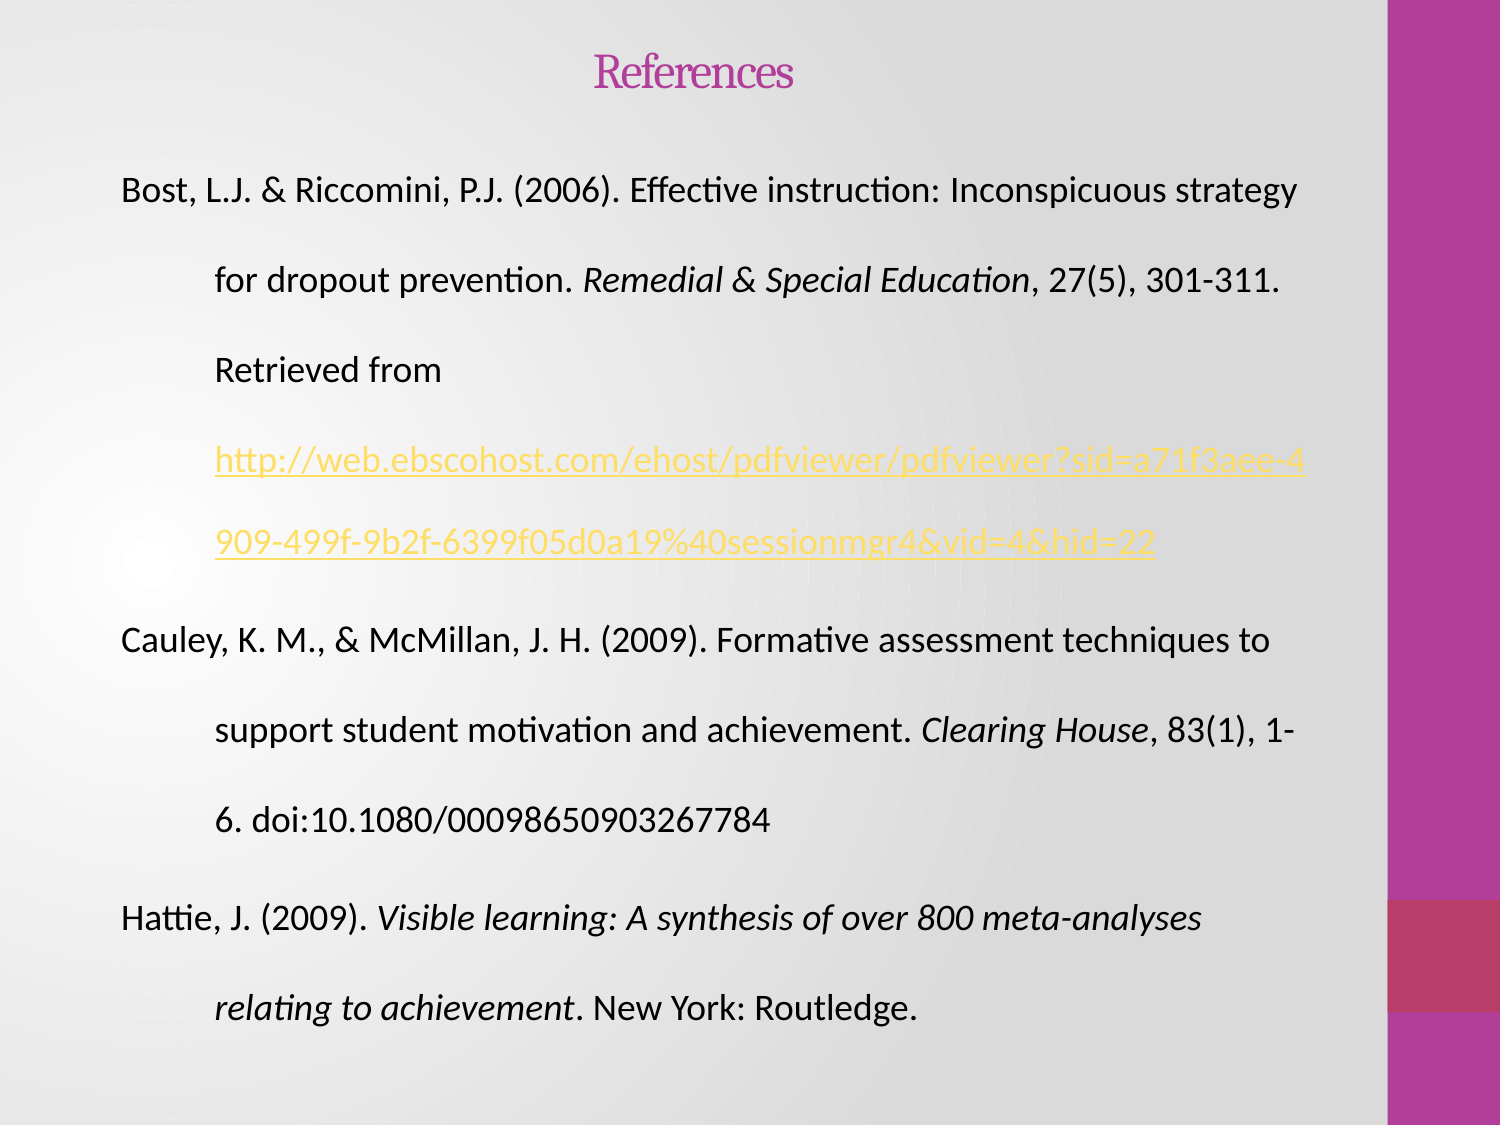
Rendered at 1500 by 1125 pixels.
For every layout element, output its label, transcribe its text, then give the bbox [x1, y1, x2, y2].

title References [350, 24, 1038, 112]
list Bost, L.J. & Riccomini, P.J. (2006). Effective instruction: Inconspicuous strategy for dropout prevention. Remedial & Special Education, 27(5), 301-311. Retrieved from http://web.ebscohost.com/ehost/pdfviewer/pdfviewer?sid=a71f3aee-4909-499f-9b2f-6399f05d0a19%40sessionmgr4&vid=4&hid=22 Cauley, K. M., & McMillan, J. H. (2009). Formative assessment techniques to support student motivation and achievement. Clearing House, 83(1), 1-6. doi:10.1080/00098650903267784 Hattie, J. (2009). Visible learning: A synthesis of over 800 meta-analyses relating to achievement. New York: Routledge. [87, 112, 1338, 1025]
